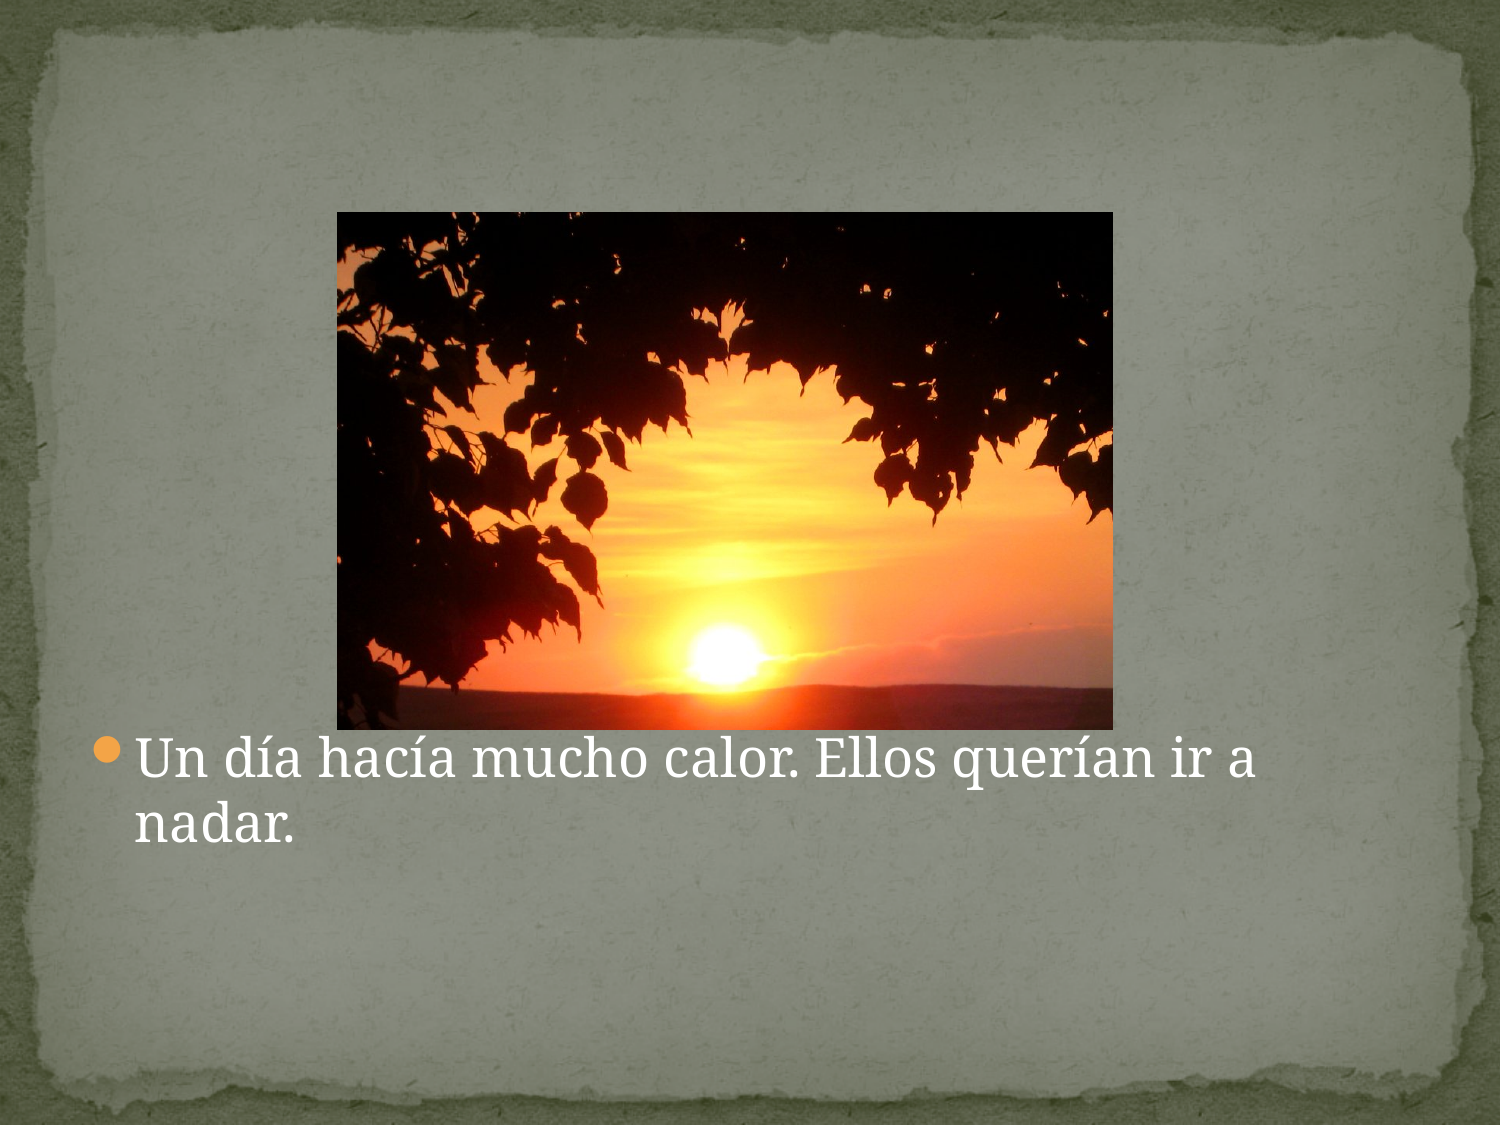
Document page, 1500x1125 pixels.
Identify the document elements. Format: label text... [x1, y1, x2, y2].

list Un día hacía mucho calor. Ellos querían ir a nadar. [75, 249, 1425, 1000]
picture [337, 212, 1113, 730]
